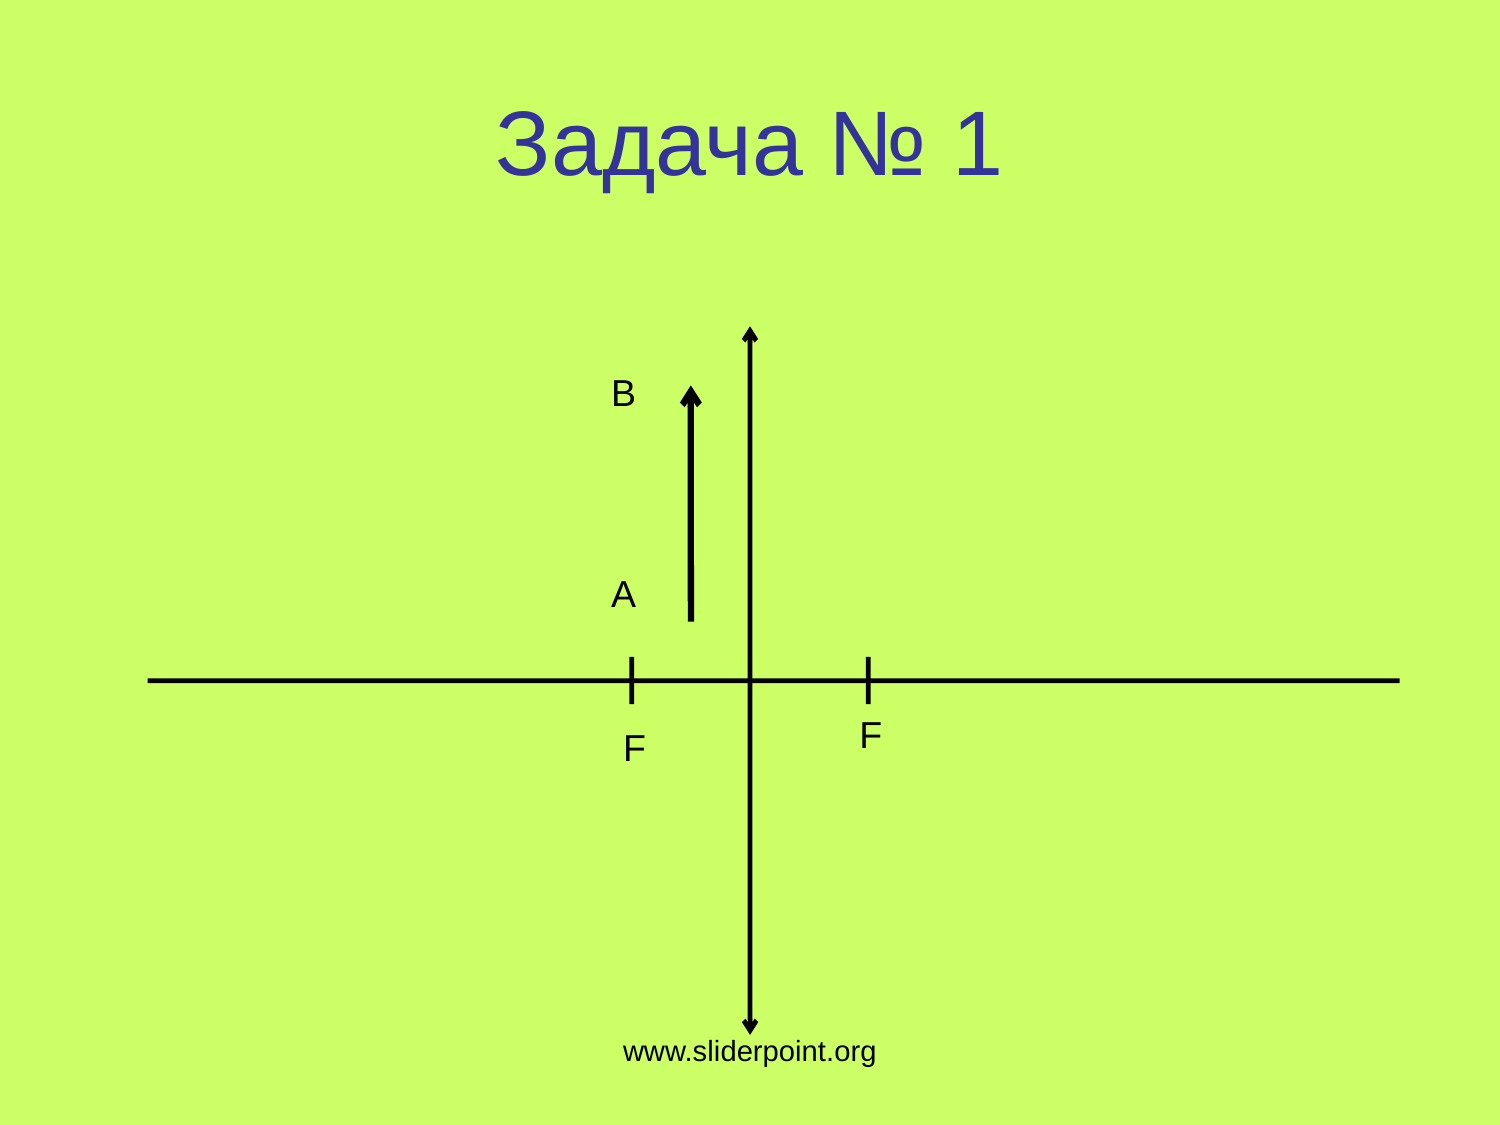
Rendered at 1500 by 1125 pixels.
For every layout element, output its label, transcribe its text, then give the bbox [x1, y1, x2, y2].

text_box [742, 326, 758, 680]
text_box В [596, 361, 668, 422]
text_box F [608, 716, 668, 776]
title Задача № 1 [74, 44, 1426, 233]
footer www.sliderpoint.org [512, 1024, 988, 1103]
text_box F [844, 704, 904, 764]
text_box А [596, 562, 668, 623]
